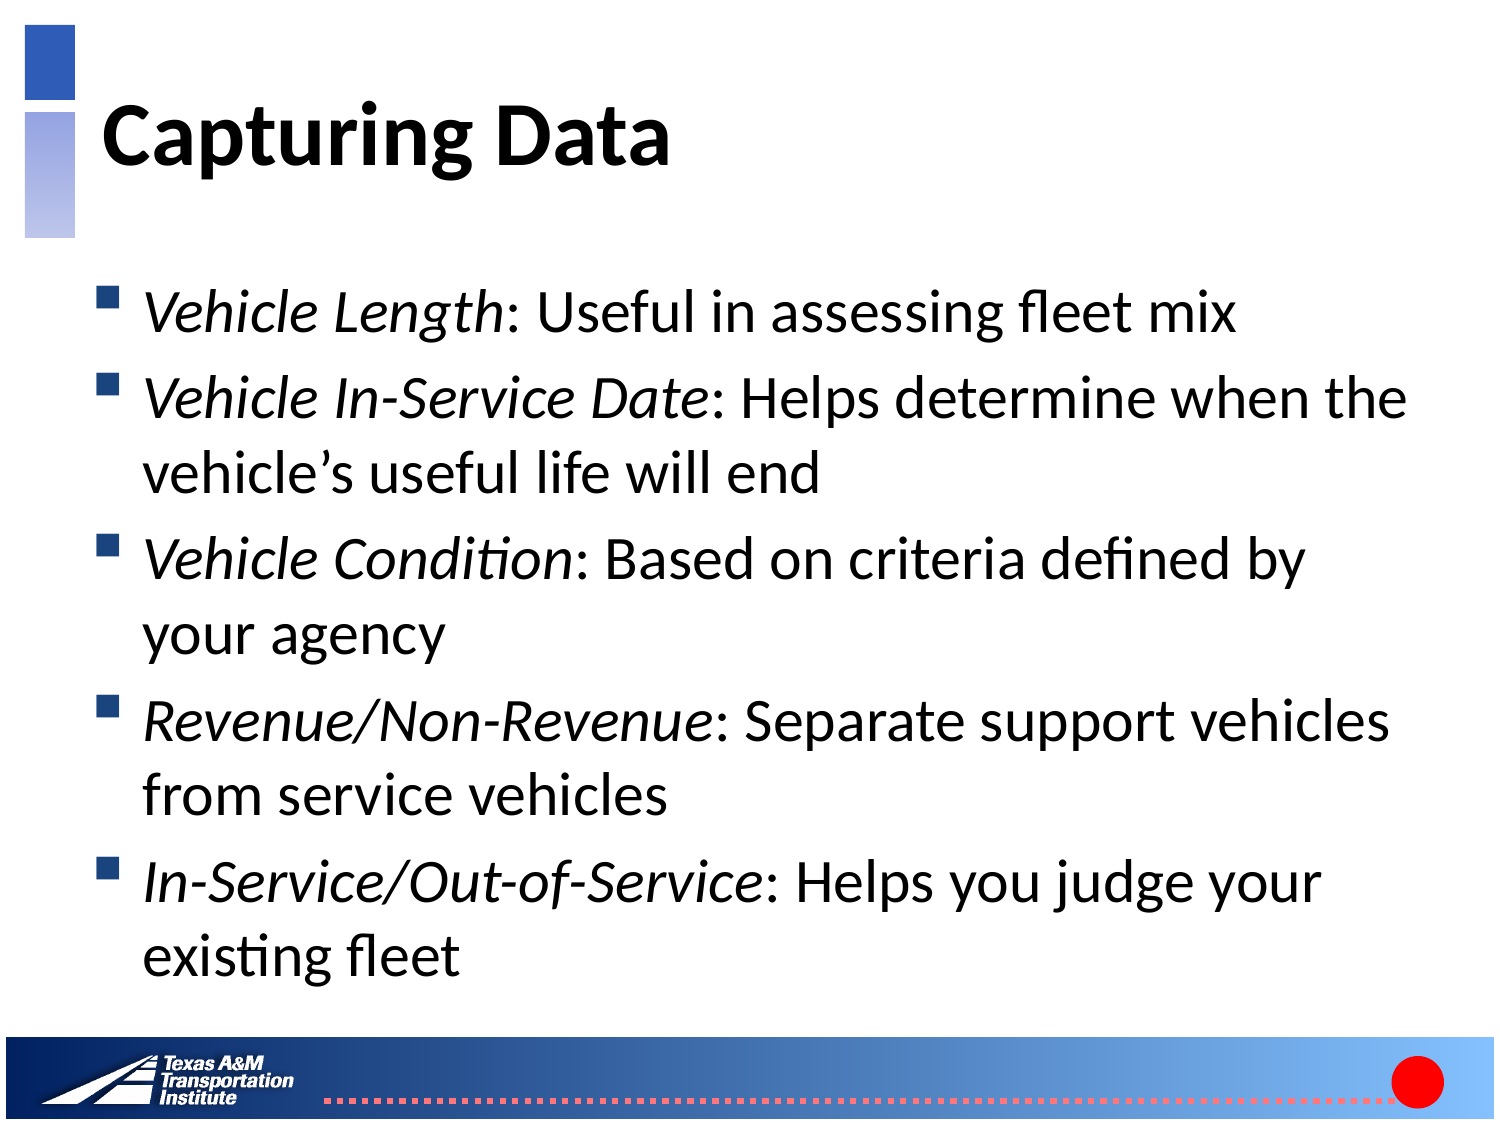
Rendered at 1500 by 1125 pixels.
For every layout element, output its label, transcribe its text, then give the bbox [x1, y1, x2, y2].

title Capturing Data [87, 24, 1425, 233]
list Vehicle Length: Useful in assessing fleet mix Vehicle In-Service Date: Helps determine when the vehicle’s useful life will end Vehicle Condition: Based on criteria defined by your agency Revenue/Non-Revenue: Separate support vehicles from service vehicles In-Service/Out-of-Service: Helps you judge your existing fleet [75, 262, 1425, 1000]
picture [37, 1037, 300, 1125]
